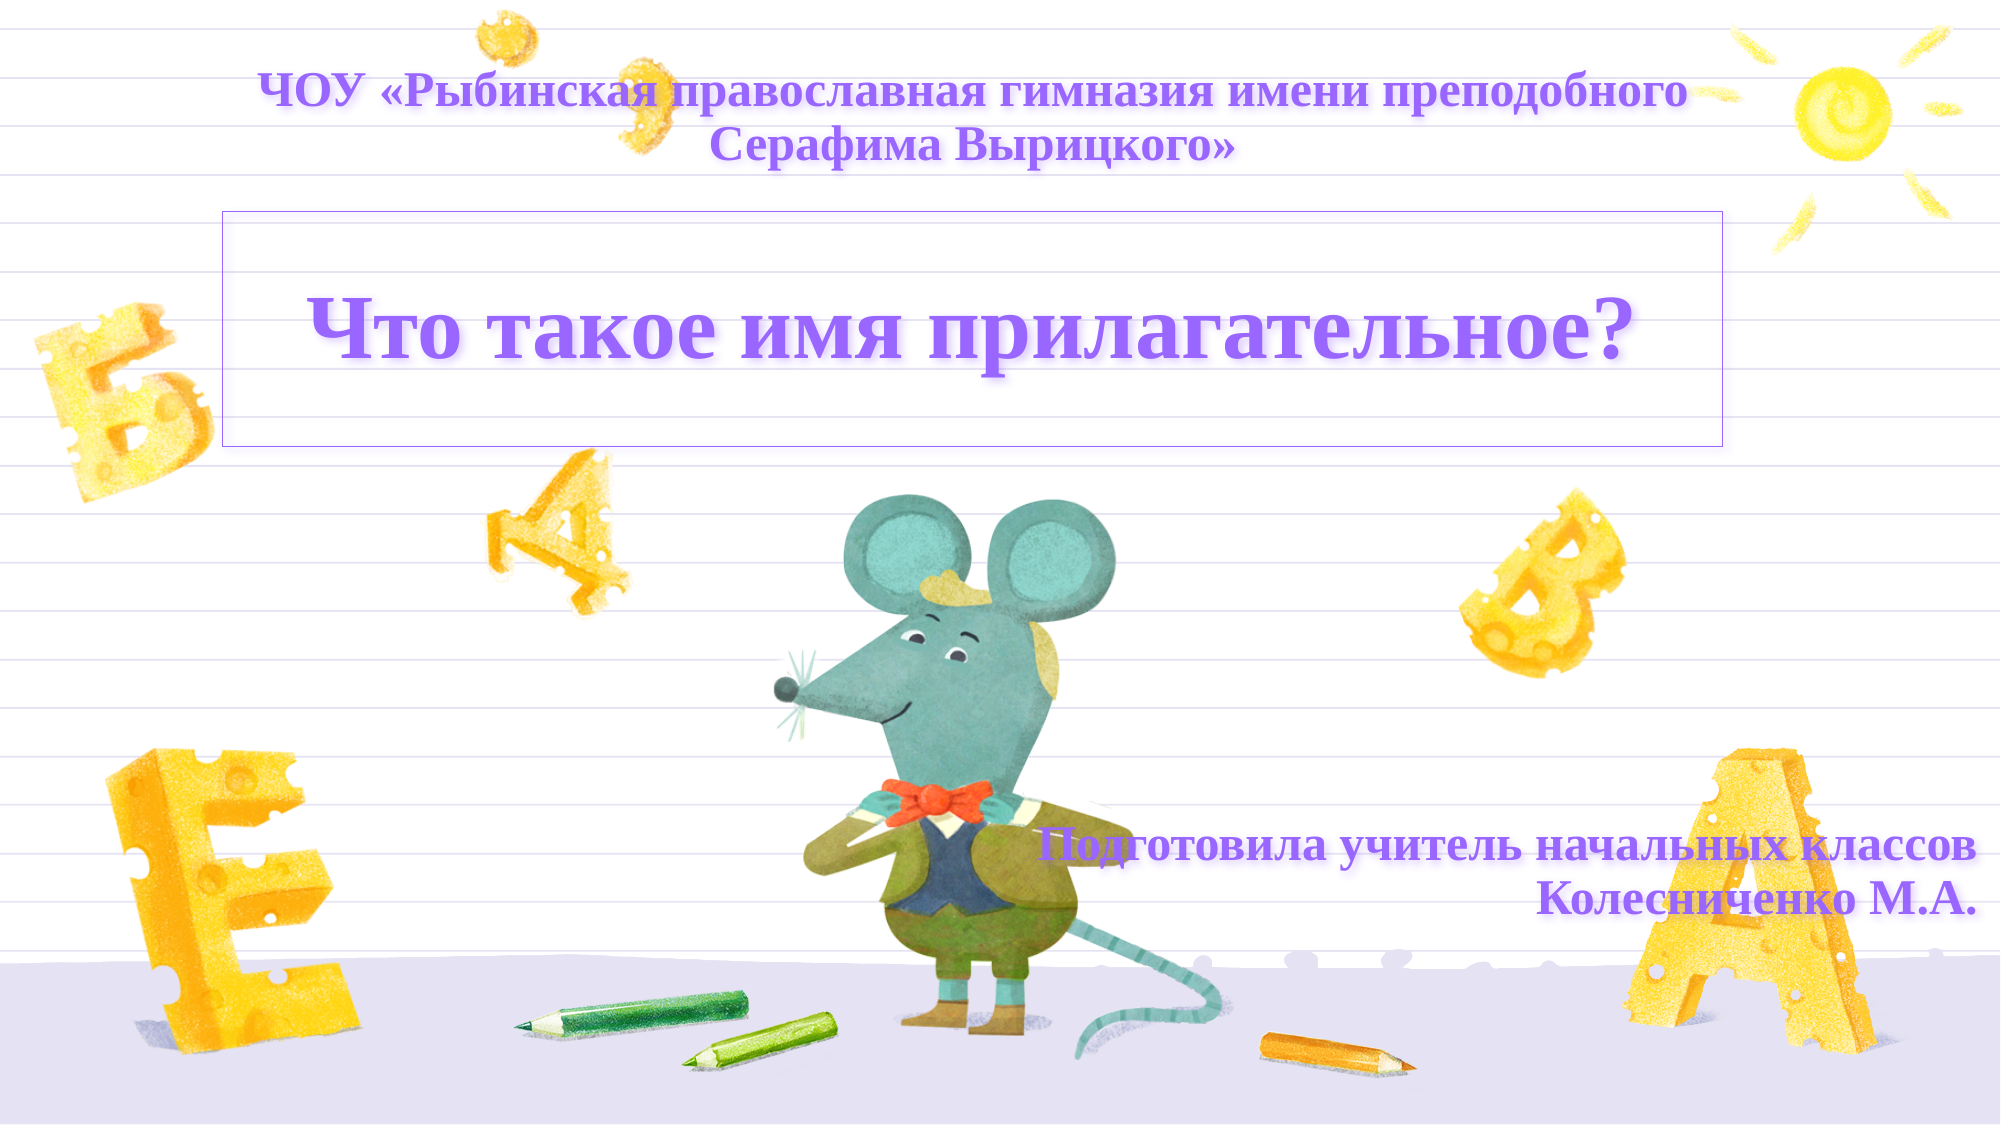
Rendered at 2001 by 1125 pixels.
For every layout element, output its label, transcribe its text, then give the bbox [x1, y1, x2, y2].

title Что такое имя прилагательное? [222, 239, 1723, 447]
picture [5, 277, 222, 516]
picture [477, 451, 634, 622]
picture [1619, 747, 1939, 753]
picture [1727, 21, 1964, 255]
picture [105, 748, 364, 1055]
picture [771, 494, 1235, 753]
picture [1619, 995, 1939, 1055]
text_box ЧОУ «Рыбинская православная гимназия имени преподобного Серафима Вырицкого» [222, 0, 1723, 236]
picture [1434, 479, 1657, 699]
picture [513, 995, 1424, 1093]
text_box Подготовила учитель начальных классов Колесниченко М.А. [477, 753, 1978, 989]
